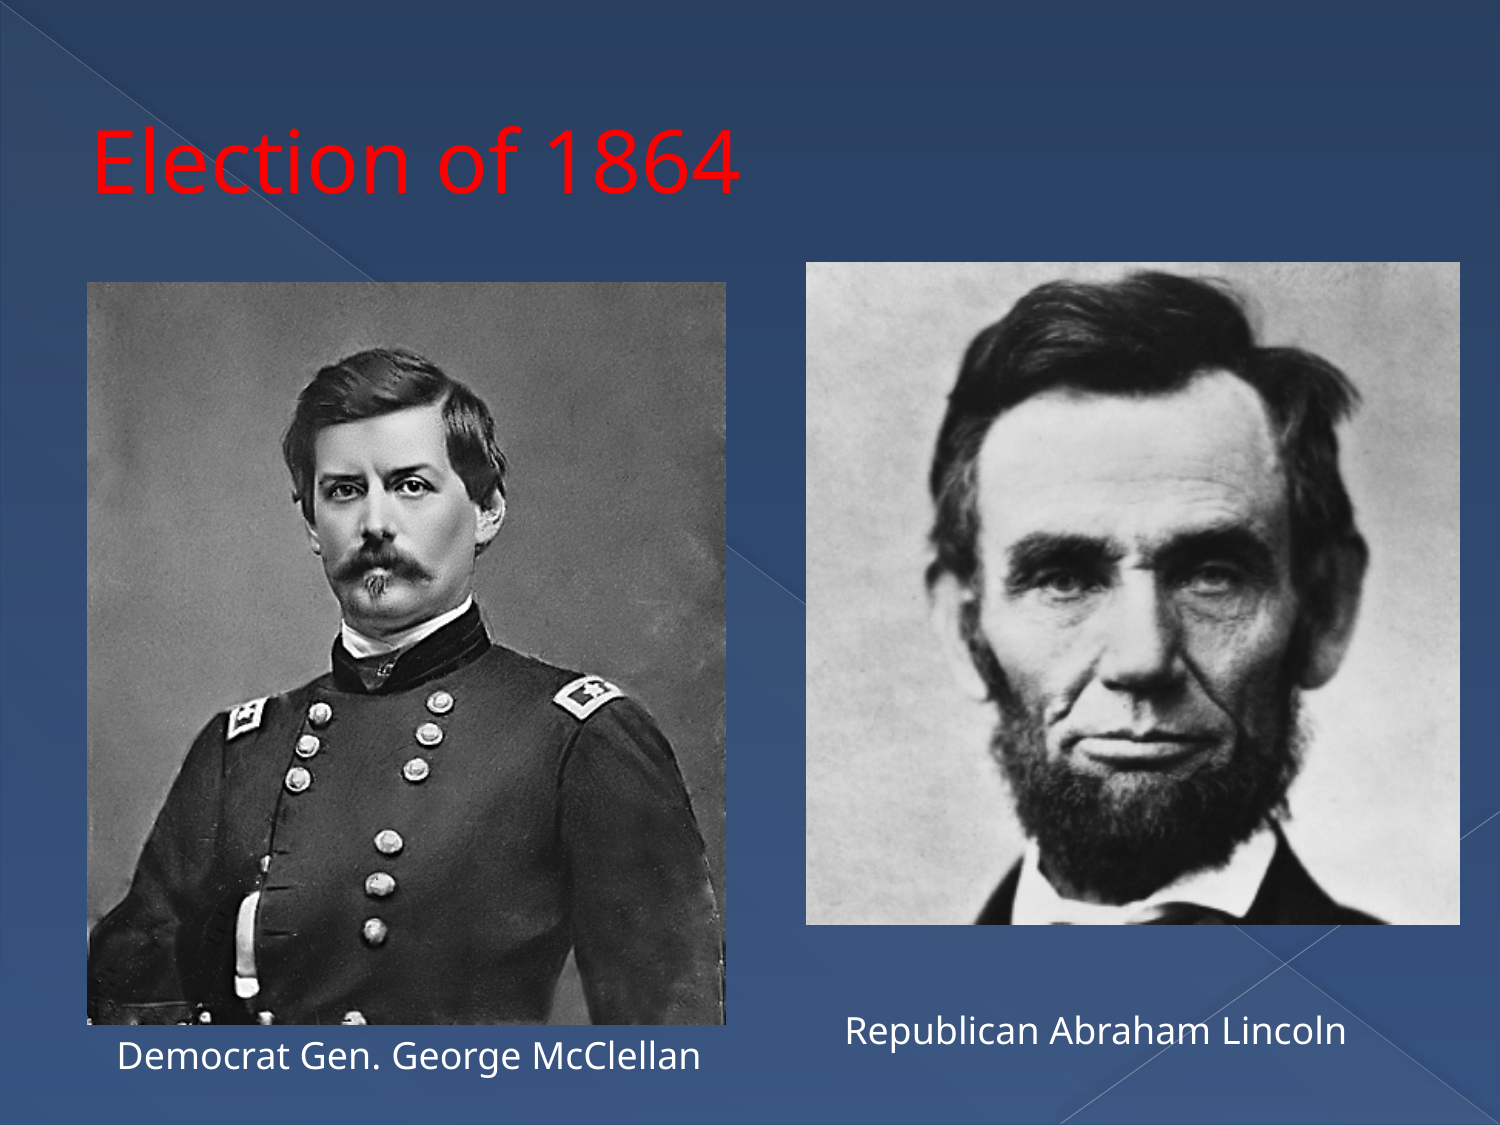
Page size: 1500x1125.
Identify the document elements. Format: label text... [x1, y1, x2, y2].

text_box Democrat Gen. George McClellan [101, 1026, 717, 1085]
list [806, 262, 1461, 926]
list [86, 282, 726, 1026]
title Election of 1864 [75, 43, 1425, 274]
text_box Republican Abraham Lincoln [829, 999, 1363, 1060]
